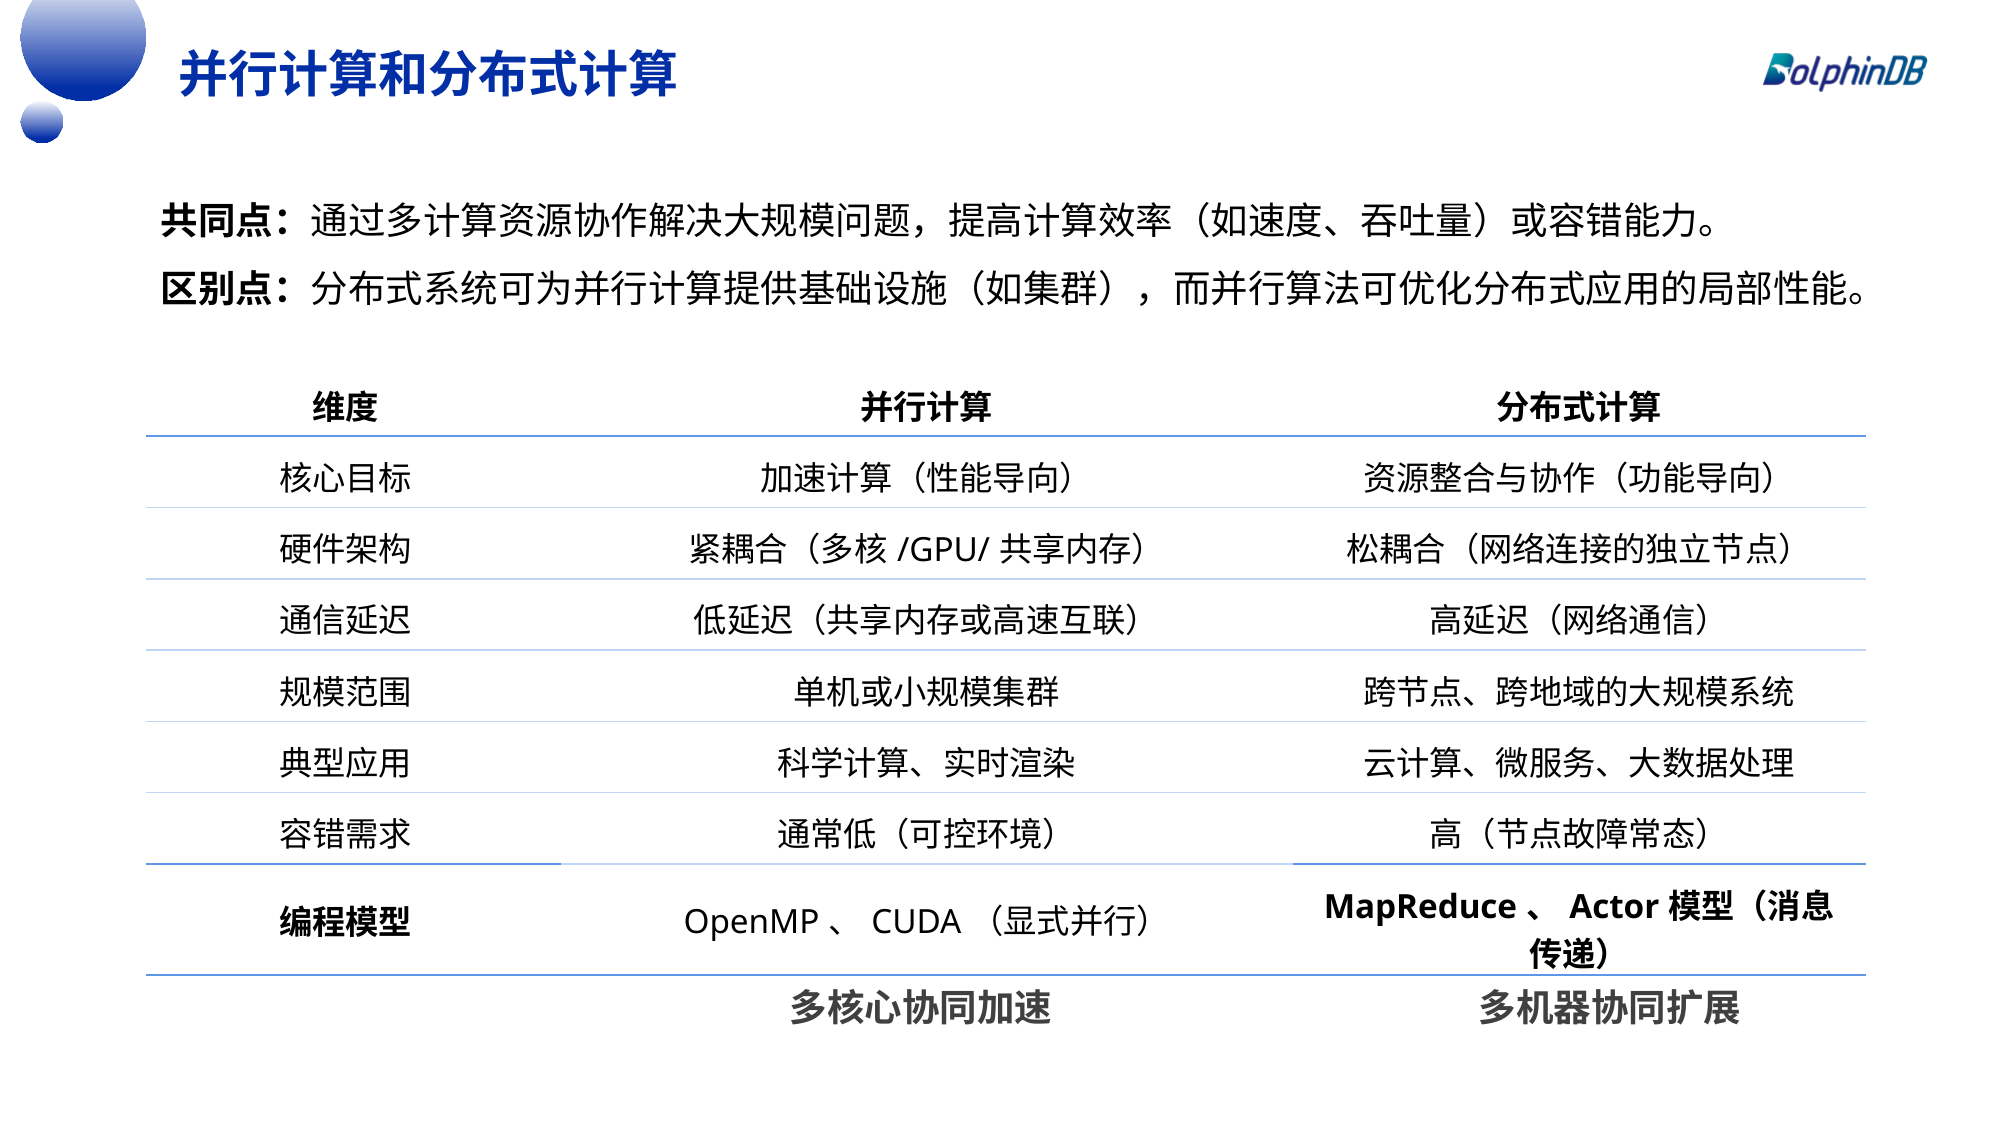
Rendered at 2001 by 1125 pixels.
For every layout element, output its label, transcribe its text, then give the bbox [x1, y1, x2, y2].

text_box 共同点：通过多计算资源协作解决大规模问题，提高计算效率（如速度、吞吐量）或容错能力。 区别点：分布式系统可为并行计算提供基础设施（如集群），而并行算法可优化分布式应用的局部性能。 [145, 167, 1866, 317]
text_box [19, 99, 64, 144]
table_cell 通信延迟 [146, 580, 561, 649]
table_cell 高（节点故障常态） [1293, 793, 1866, 863]
table_cell 编程模型 [146, 865, 561, 974]
table_cell 容错需求 [146, 793, 561, 863]
table_cell 紧耦合（多核/GPU/共享内存） [561, 508, 1293, 578]
text_box 多机器协同扩展 [1444, 976, 1775, 1037]
table_cell 通常低（可控环境） [561, 793, 1293, 863]
table_header 并行计算 [561, 365, 1293, 435]
table_cell 资源整合与协作（功能导向） [1293, 437, 1866, 507]
table_cell 云计算、微服务、大数据处理 [1293, 722, 1866, 792]
table_cell OpenMP、CUDA（显式并行） [561, 865, 1293, 974]
table_cell 典型应用 [146, 722, 561, 792]
table_cell 加速计算（性能导向） [561, 437, 1293, 507]
table_cell 单机或小规模集群 [561, 651, 1293, 721]
text_box 多核心协同加速 [760, 976, 1082, 1037]
text_box [19, 0, 147, 102]
table_header 分布式计算 [1293, 365, 1866, 435]
table_cell 硬件架构 [146, 508, 561, 578]
table_cell MapReduce、Actor模型（消息传递） [1293, 865, 1866, 974]
text_box 并行计算和分布式计算 [163, 35, 1545, 110]
table_header 维度 [146, 365, 561, 435]
table_cell 松耦合（网络连接的独立节点） [1293, 508, 1866, 578]
table_cell 跨节点、跨地域的大规模系统 [1293, 651, 1866, 721]
table_cell 低延迟（共享内存或高速互联） [561, 580, 1293, 649]
table_cell 规模范围 [146, 651, 561, 721]
table_cell 科学计算、实时渲染 [561, 722, 1293, 792]
table_cell 核心目标 [146, 437, 561, 507]
picture [1755, 47, 1929, 93]
table_cell 高延迟（网络通信） [1293, 580, 1866, 649]
